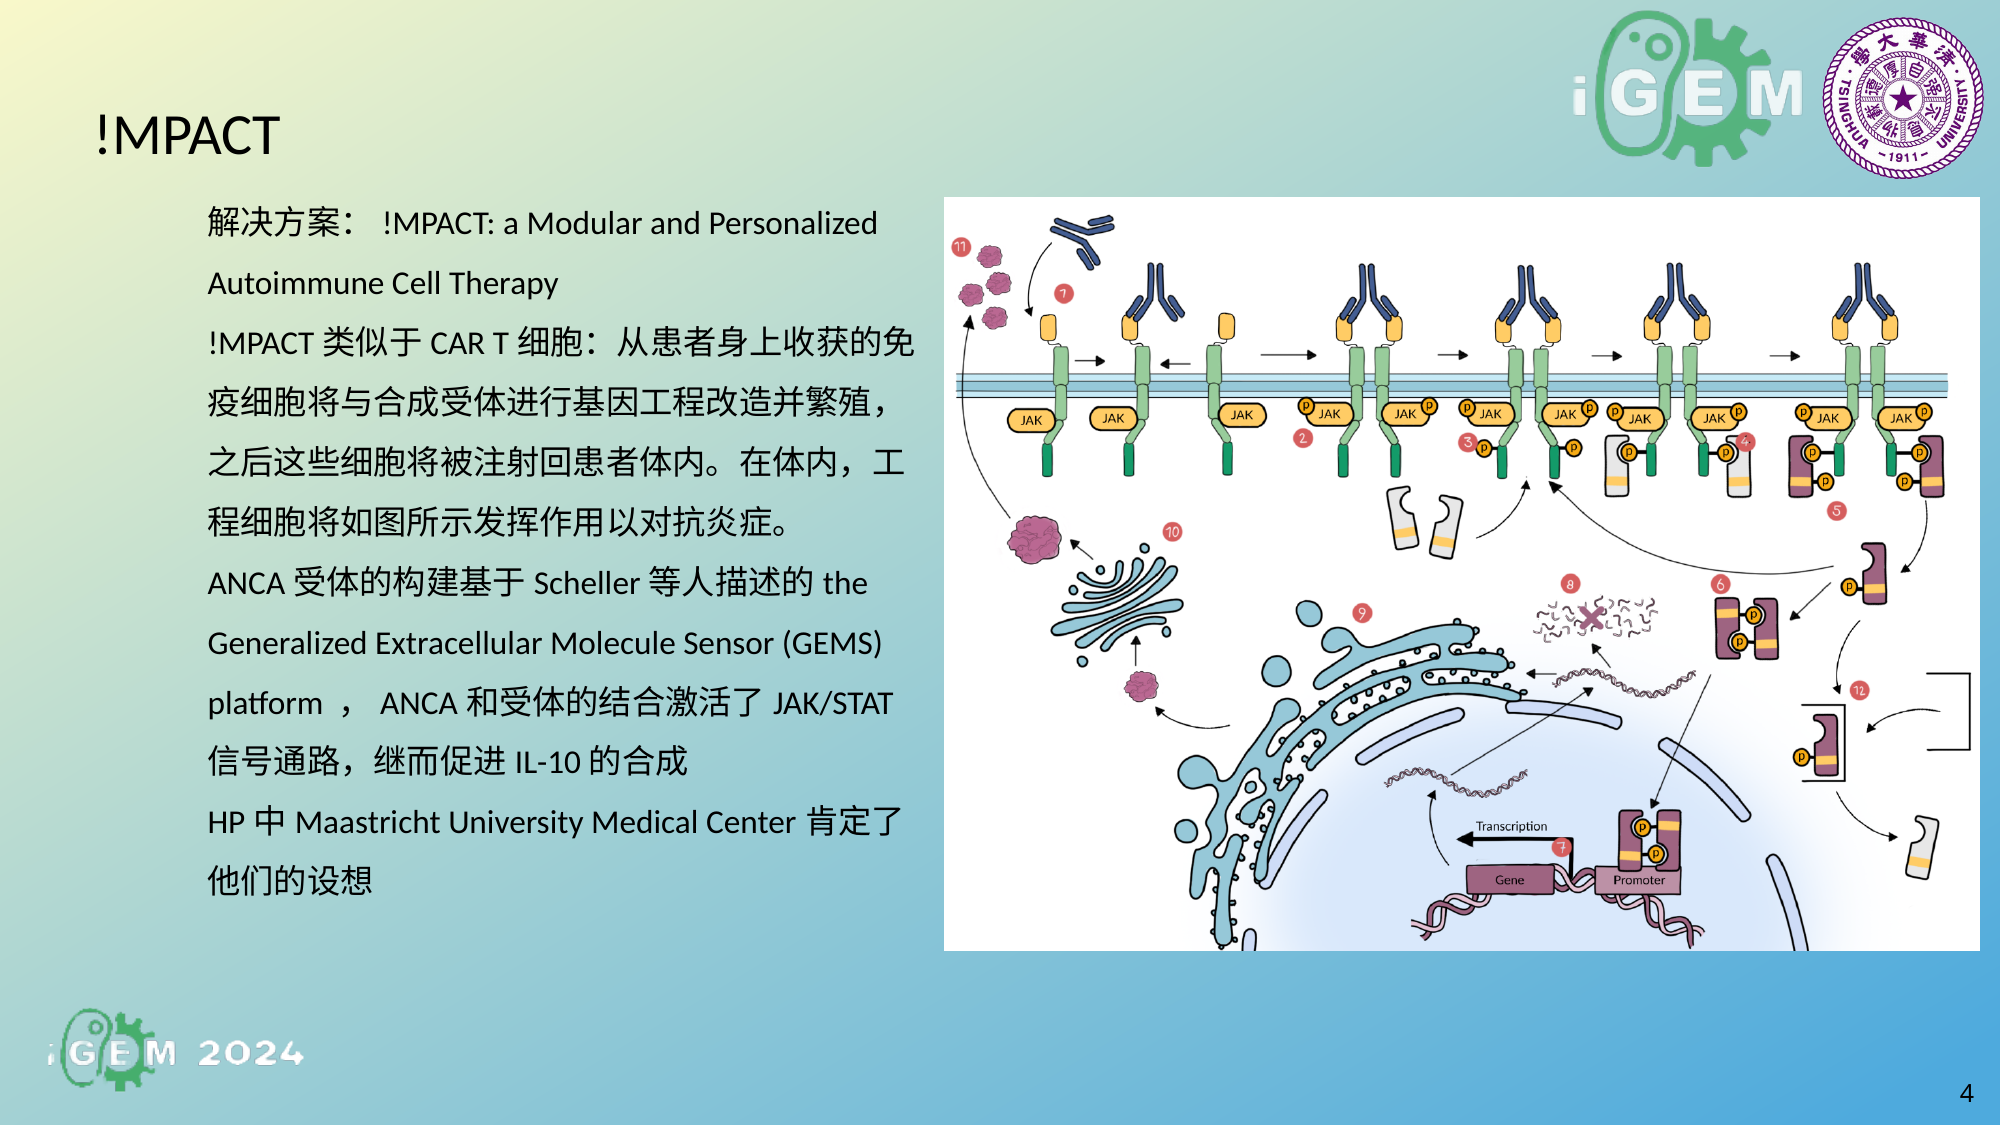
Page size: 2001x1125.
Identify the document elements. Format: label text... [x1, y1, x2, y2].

text_box !MPACT [79, 88, 510, 174]
text_box 解决方案：!MPACT: a Modular and Personalized Autoimmune Cell Therapy !MPACT类似于CAR T细胞：从患者身上收获的免疫细胞将与合成受体进行基因工程改造并繁殖，之后这些细胞将被注射回患者体内。在体内，工程细胞将如图所示发挥作用以对抗炎症。 ANCA受体的构建基于Scheller等人描述的the Generalized Extracellular Molecule Sensor (GEMS) platform ，ANCA和受体的结合激活了JAK/STAT信号通路，继而促进IL-10的合成 HP中Maastricht University Medical Center肯定了他们的设想 [192, 174, 945, 908]
slide_number 4 [1539, 1064, 1989, 1125]
picture [0, 978, 371, 1125]
picture [943, 0, 2001, 951]
